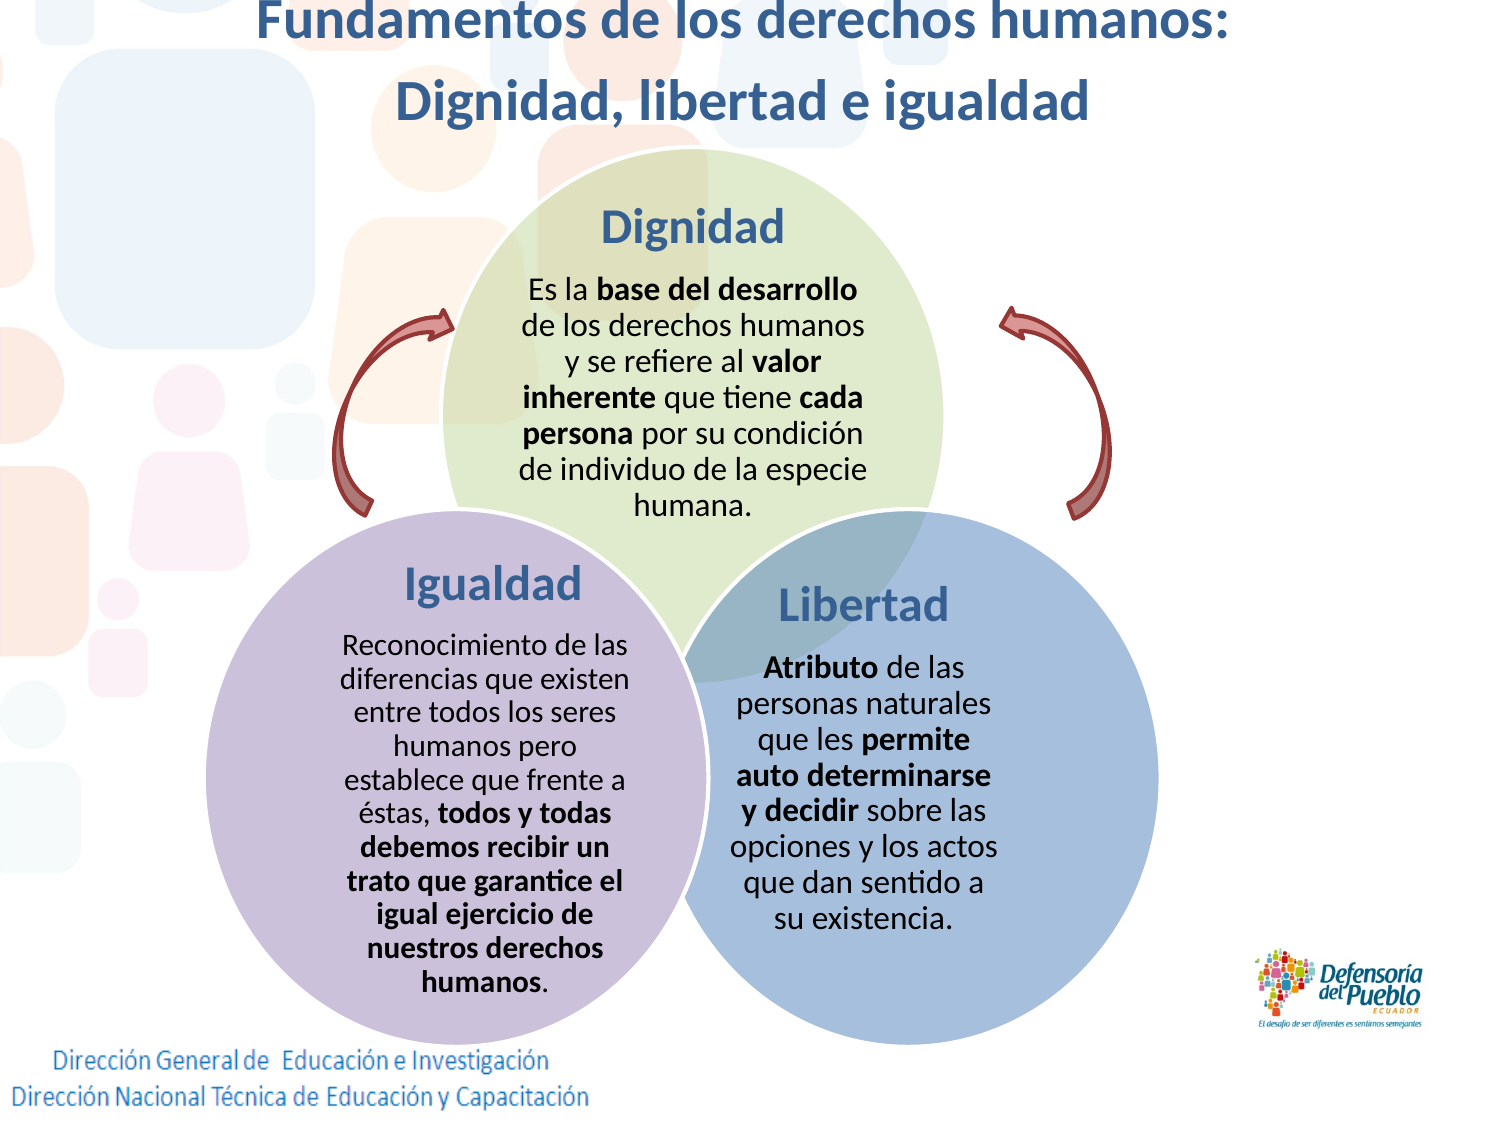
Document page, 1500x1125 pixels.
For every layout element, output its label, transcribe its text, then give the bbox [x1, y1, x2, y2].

text_box Fundamentos de los derechos humanos: Dignidad, libertad e igualdad [11, 0, 1489, 114]
picture [0, 0, 1500, 1125]
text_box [110, 132, 1365, 1059]
